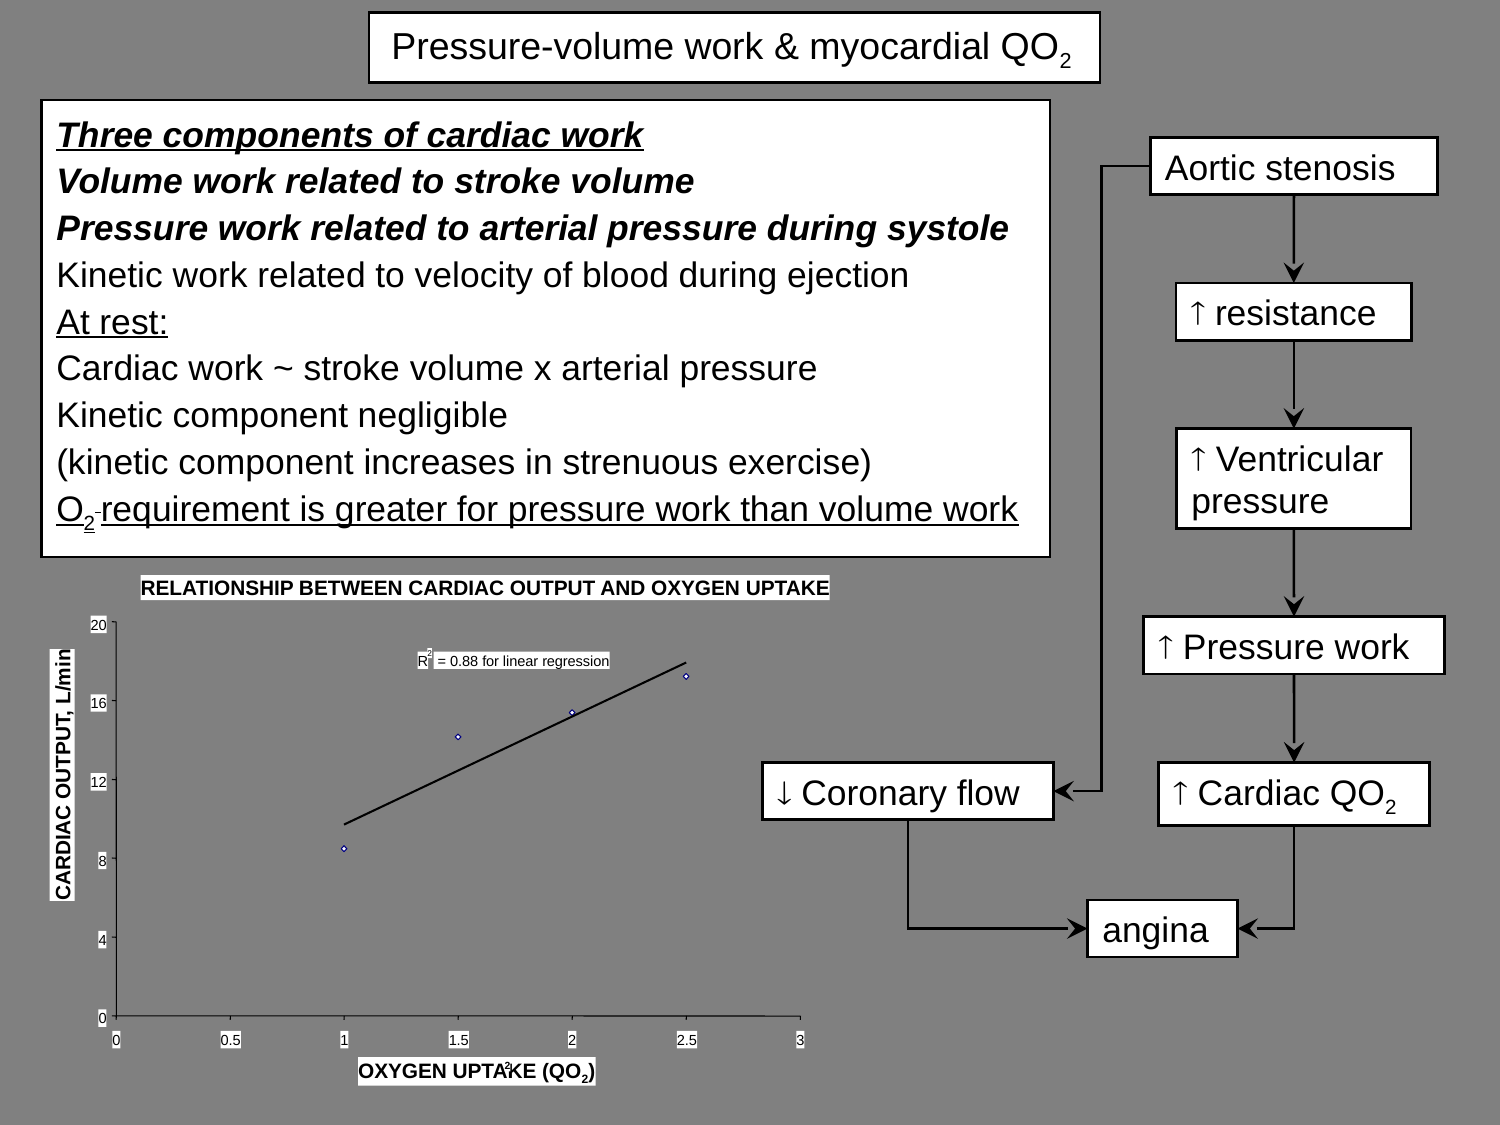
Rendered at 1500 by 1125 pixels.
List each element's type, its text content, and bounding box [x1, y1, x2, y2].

title Pressure-volume work & myocardial QO2 [368, 11, 1101, 84]
text_box Three components of cardiac work Volume work related to stroke volume Pressure work related to arterial pressure during systole Kinetic work related to velocity of blood during ejection At rest: Cardiac work ~ stroke volume x arterial pressure Kinetic component negligible (kinetic component increases in strenuous exercise) O2 requirement is greater for pressure work than volume work [41, 99, 1050, 558]
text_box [762, 137, 1445, 961]
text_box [49, 574, 834, 1083]
